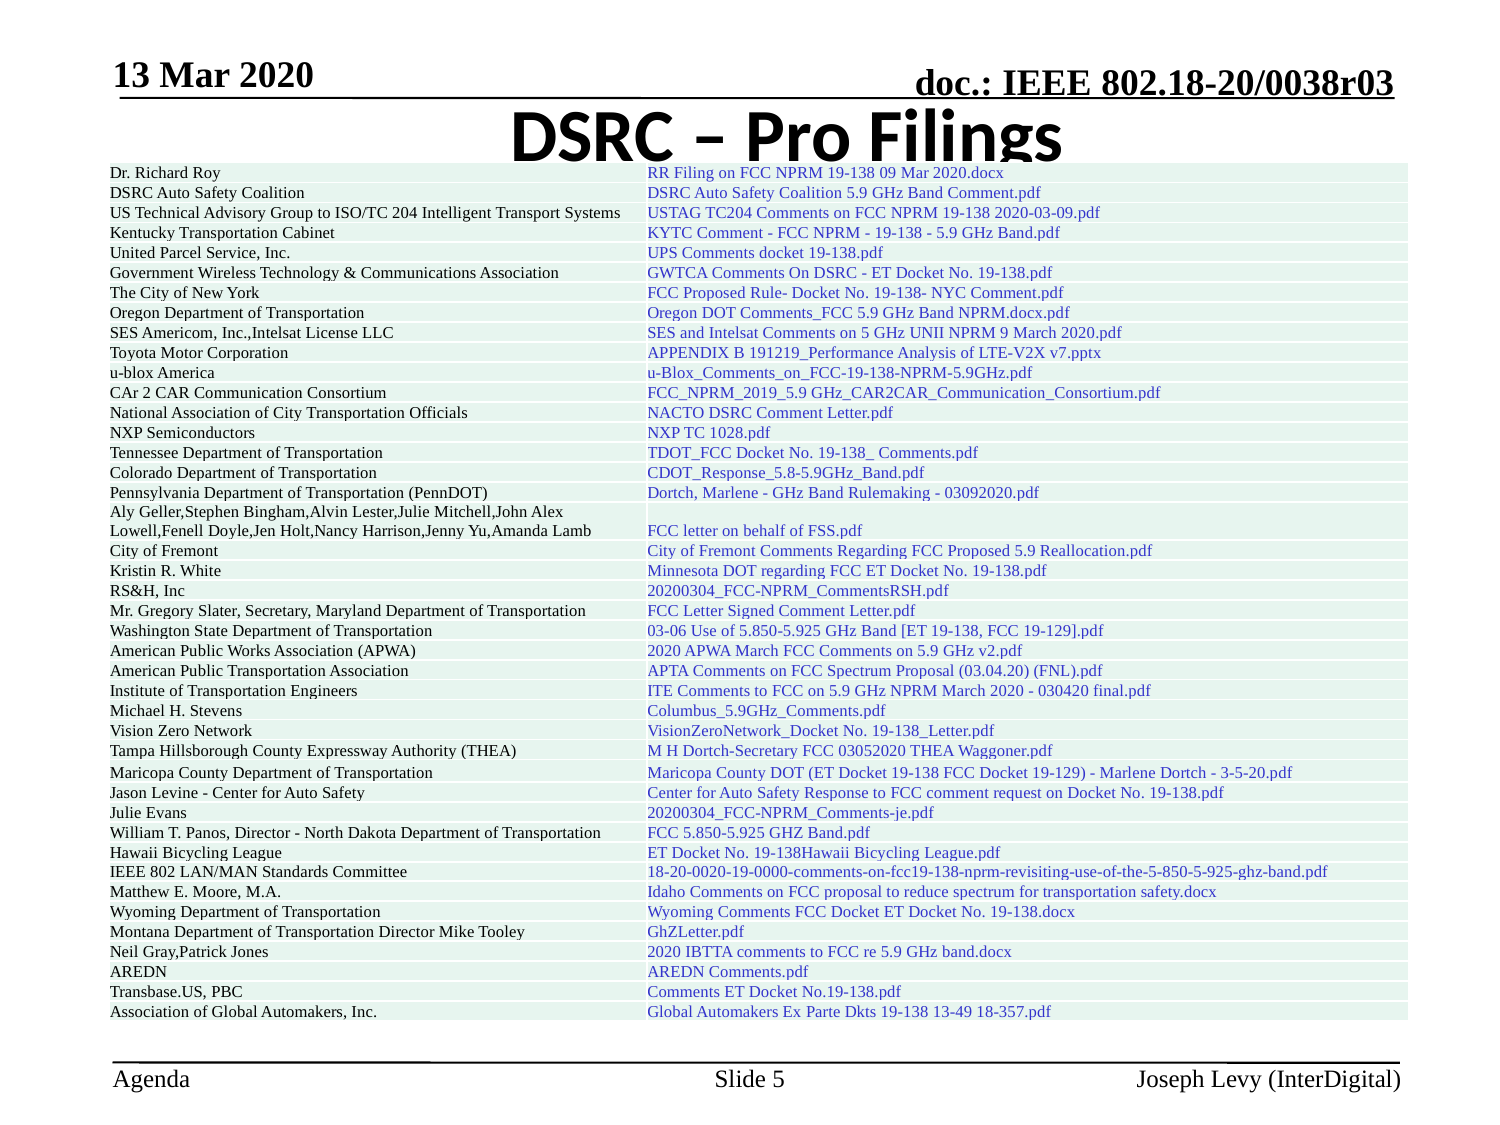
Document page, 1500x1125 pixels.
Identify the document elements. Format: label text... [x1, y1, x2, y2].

table_cell u-Blox_Comments_on_FCC-19-138-NPRM-5.9GHz.pdf [648, 363, 1408, 381]
table_cell Tampa Hillsborough County Expressway Authority (THEA) [110, 740, 646, 759]
table_cell Pennsylvania Department of Transportation (PennDOT) [110, 483, 646, 501]
table_cell American Public Works Association (APWA) [110, 641, 646, 659]
table_cell CAr 2 CAR Communication Consortium [110, 383, 646, 401]
table_cell Aly Geller,Stephen Bingham,Alvin Lester,Julie Mitchell,John Alex Lowell,Fenell Doyle,Jen Holt,Nancy Harrison,Jenny Yu,Amanda Lamb [110, 503, 646, 539]
table_cell Government Wireless Technology & Communications Association [110, 263, 646, 281]
table_cell AREDN [110, 962, 646, 980]
table_cell Tennessee Department of Transportation [110, 443, 646, 461]
table_cell Neil Gray,Patrick Jones [110, 942, 646, 960]
table_cell DSRC Auto Safety Coalition [110, 183, 646, 202]
table_cell SES and Intelsat Comments on 5 GHz UNII NPRM 9 March 2020.pdf [648, 323, 1408, 341]
table_cell Vision Zero Network [110, 720, 646, 739]
table_cell 2020 IBTTA comments to FCC re 5.9 GHz band.docx [648, 942, 1408, 960]
table_cell United Parcel Service, Inc. [110, 243, 646, 261]
table_cell Hawaii Bicycling League [110, 843, 646, 861]
table_cell Matthew E. Moore, M.A. [110, 882, 646, 900]
table_cell u-blox America [110, 363, 646, 381]
table_cell FCC letter on behalf of FSS.pdf [648, 503, 1408, 539]
title DSRC – Pro Filings [112, 103, 1388, 162]
table_cell Toyota Motor Corporation [110, 343, 646, 361]
table_cell FCC Proposed Rule- Docket No. 19-138- NYC Comment.pdf [648, 283, 1408, 301]
table_cell Michael H. Stevens [110, 700, 646, 719]
table_cell Maricopa County Department of Transportation [110, 760, 646, 781]
table_cell 18-20-0020-19-0000-comments-on-fcc19-138-nprm-revisiting-use-of-the-5-850-5-925-ghz-band.pdf [648, 863, 1408, 880]
table_cell William T. Panos, Director - North Dakota Department of Transportation [110, 823, 646, 841]
table_cell USTAG TC204 Comments on FCC NPRM 19-138 2020-03-09.pdf [648, 203, 1408, 222]
table_cell Wyoming Department of Transportation [110, 902, 646, 920]
table_cell APPENDIX B 191219_Performance Analysis of LTE-V2X v7.pptx [648, 343, 1408, 361]
table_cell NACTO DSRC Comment Letter.pdf [648, 403, 1408, 421]
table_cell Maricopa County DOT (ET Docket 19-138 FCC Docket 19-129) - Marlene Dortch - 3-5-20.pdf [648, 760, 1408, 781]
table_cell Mr. Gregory Slater, Secretary, Maryland Department of Transportation [110, 601, 646, 619]
table_cell US Technical Advisory Group to ISO/TC 204 Intelligent Transport Systems [110, 203, 646, 222]
table_cell ITE Comments to FCC on 5.9 GHz NPRM March 2020 - 030420 final.pdf [648, 680, 1408, 699]
table_cell Wyoming Comments FCC Docket ET Docket No. 19-138.docx [648, 902, 1408, 920]
table_cell GhZLetter.pdf [648, 922, 1408, 940]
table_cell 2020 APWA March FCC Comments on 5.9 GHz v2.pdf [648, 641, 1408, 659]
table_cell RS&H, Inc [110, 581, 646, 599]
table_cell American Public Transportation Association [110, 661, 646, 679]
table_cell SES Americom, Inc.,Intelsat License LLC [110, 323, 646, 341]
table_cell Julie Evans [110, 803, 646, 821]
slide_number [112, 49, 488, 95]
footer Joseph Levy (InterDigital) [878, 1061, 1402, 1093]
table_cell 20200304_FCC-NPRM_Comments-je.pdf [648, 803, 1408, 821]
table_cell ET Docket No. 19-138Hawaii Bicycling League.pdf [648, 843, 1408, 861]
table_cell CDOT_Response_5.8-5.9GHz_Band.pdf [648, 463, 1408, 481]
table_cell TDOT_FCC Docket No. 19-138_ Comments.pdf [648, 443, 1408, 461]
table_cell Kentucky Transportation Cabinet [110, 223, 646, 241]
table_cell 03-06 Use of 5.850-5.925 GHz Band [ET 19-138, FCC 19-129].pdf [648, 621, 1408, 639]
table_header Dr. Richard Roy [110, 163, 646, 182]
table_cell NXP TC 1028.pdf [648, 423, 1408, 441]
table_cell Minnesota DOT regarding FCC ET Docket No. 19-138.pdf [648, 561, 1408, 579]
table_cell AREDN Comments.pdf [648, 962, 1408, 980]
table_cell Center for Auto Safety Response to FCC comment request on Docket No. 19-138.pdf [648, 783, 1408, 801]
table_cell City of Fremont Comments Regarding FCC Proposed 5.9 Reallocation.pdf [648, 541, 1408, 559]
table_cell VisionZeroNetwork_Docket No. 19-138_Letter.pdf [648, 720, 1408, 739]
table_cell Kristin R. White [110, 561, 646, 579]
table_cell Comments ET Docket No.19-138.pdf [648, 982, 1408, 1000]
table_cell Columbus_5.9GHz_Comments.pdf [648, 700, 1408, 719]
table_cell Association of Global Automakers, Inc. [110, 1002, 646, 1020]
table_cell Idaho Comments on FCC proposal to reduce spectrum for transportation safety.docx [648, 882, 1408, 900]
table_cell NXP Semiconductors [110, 423, 646, 441]
table_cell FCC Letter Signed Comment Letter.pdf [648, 601, 1408, 619]
table_cell City of Fremont [110, 541, 646, 559]
table_cell National Association of City Transportation Officials [110, 403, 646, 421]
table_cell Washington State Department of Transportation [110, 621, 646, 639]
table_cell The City of New York [110, 283, 646, 301]
table_cell UPS Comments docket 19-138.pdf [648, 243, 1408, 261]
table_cell Jason Levine - Center for Auto Safety [110, 783, 646, 801]
table_cell DSRC Auto Safety Coalition 5.9 GHz Band Comment.pdf [648, 183, 1408, 202]
table_cell Colorado Department of Transportation [110, 463, 646, 481]
slide_number Slide 5 [699, 1061, 800, 1123]
table_cell Oregon DOT Comments_FCC 5.9 GHz Band NPRM.docx.pdf [648, 303, 1408, 321]
table_cell Transbase.US, PBC [110, 982, 646, 1000]
table_cell Institute of Transportation Engineers [110, 680, 646, 699]
table_cell Global Automakers Ex Parte Dkts 19-138 13-49 18-357.pdf [648, 1002, 1408, 1020]
table_cell FCC_NPRM_2019_5.9 GHz_CAR2CAR_Communication_Consortium.pdf [648, 383, 1408, 401]
table_cell IEEE 802 LAN/MAN Standards Committee [110, 863, 646, 880]
table_cell GWTCA Comments On DSRC - ET Docket No. 19-138.pdf [648, 263, 1408, 281]
table_cell Montana Department of Transportation Director Mike Tooley [110, 922, 646, 940]
table_cell APTA Comments on FCC Spectrum Proposal (03.04.20) (FNL).pdf [648, 661, 1408, 679]
table_cell FCC 5.850-5.925 GHZ Band.pdf [648, 823, 1408, 841]
table_cell Oregon Department of Transportation [110, 303, 646, 321]
table_cell M H Dortch-Secretary FCC 03052020 THEA Waggoner.pdf [648, 740, 1408, 759]
table_cell KYTC Comment - FCC NPRM - 19-138 - 5.9 GHz Band.pdf [648, 223, 1408, 241]
table_cell 20200304_FCC-NPRM_CommentsRSH.pdf [648, 581, 1408, 599]
table_header RR Filing on FCC NPRM 19-138 09 Mar 2020.docx [648, 163, 1408, 182]
table_cell Dortch, Marlene - GHz Band Rulemaking - 03092020.pdf [648, 483, 1408, 501]
